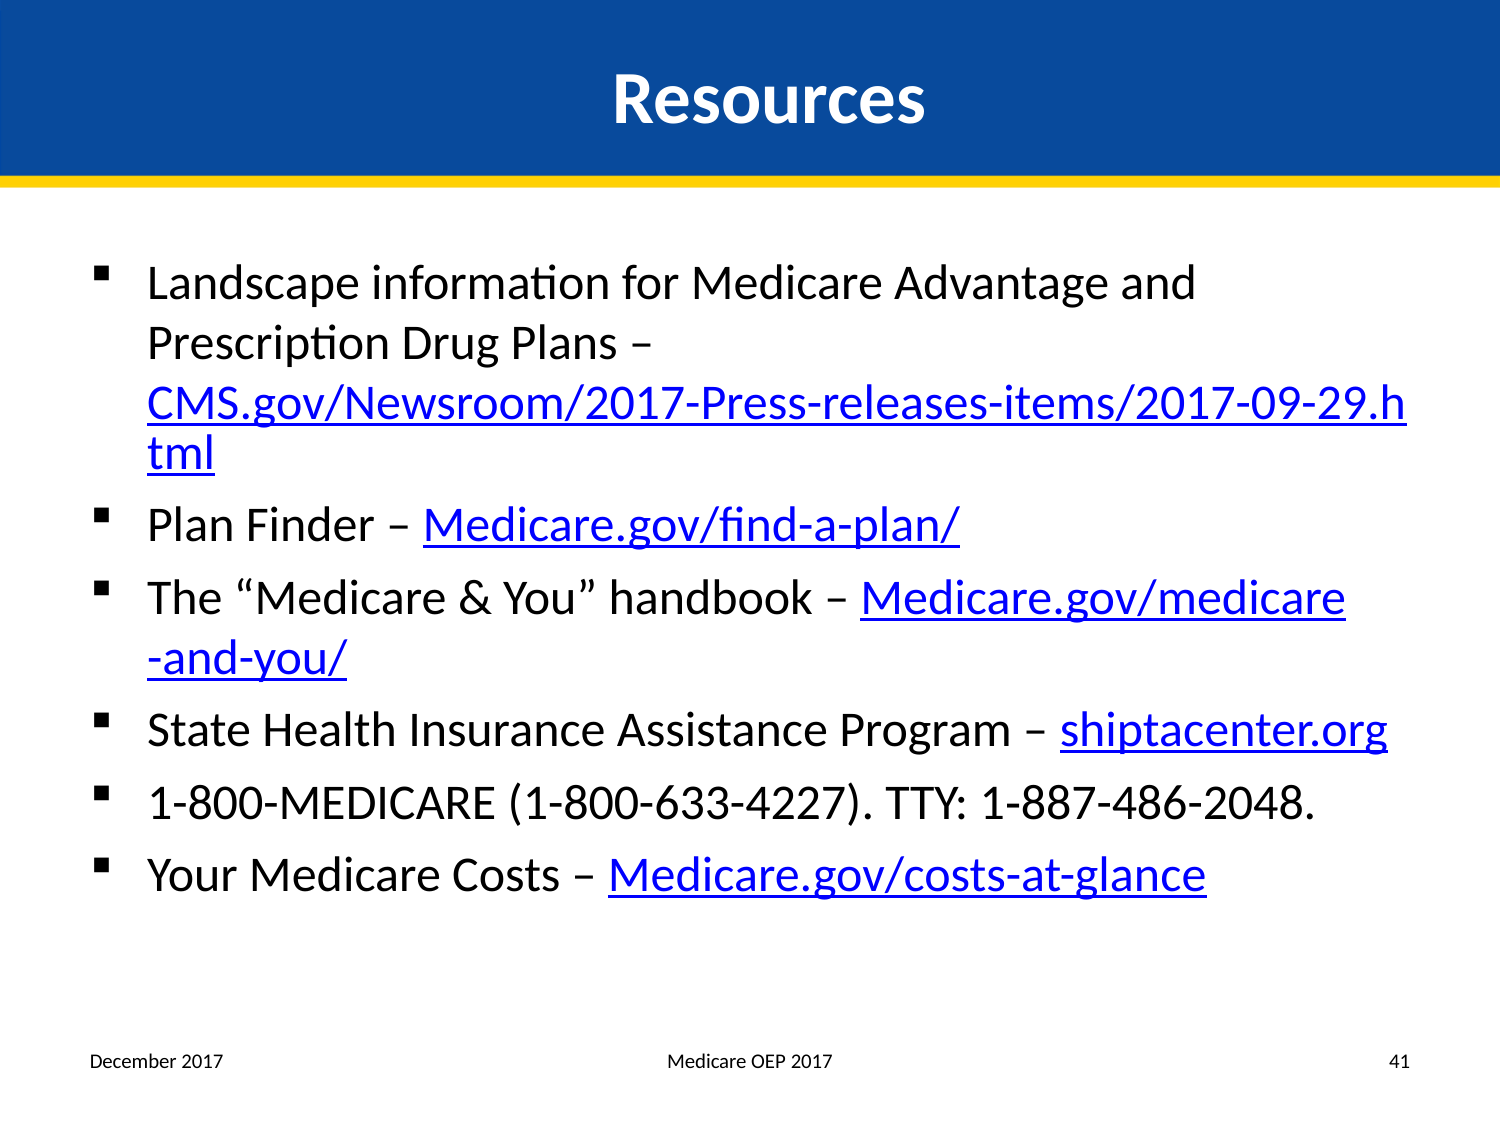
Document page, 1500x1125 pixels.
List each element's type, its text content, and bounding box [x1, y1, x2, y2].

footer Medicare OEP 2017 [425, 1040, 1074, 1100]
slide_number 41 [1074, 1040, 1425, 1100]
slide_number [75, 1040, 425, 1100]
list Landscape information for Medicare Advantage and Prescription Drug Plans – CMS.gov/Newsroom/2017-Press-releases-items/2017-09-29.html Plan Finder – Medicare.gov/find-a-plan/ The “Medicare & You” handbook – Medicare.gov/medicare-and-you/ State Health Insurance Assistance Program – shiptacenter.org 1-800-MEDICARE (1-800-633-4227). TTY: 1‑887-486-2048. Your Medicare Costs – Medicare.gov/costs-at-glance [75, 241, 1425, 985]
title Resources [94, 5, 1445, 182]
picture [0, 0, 1500, 188]
